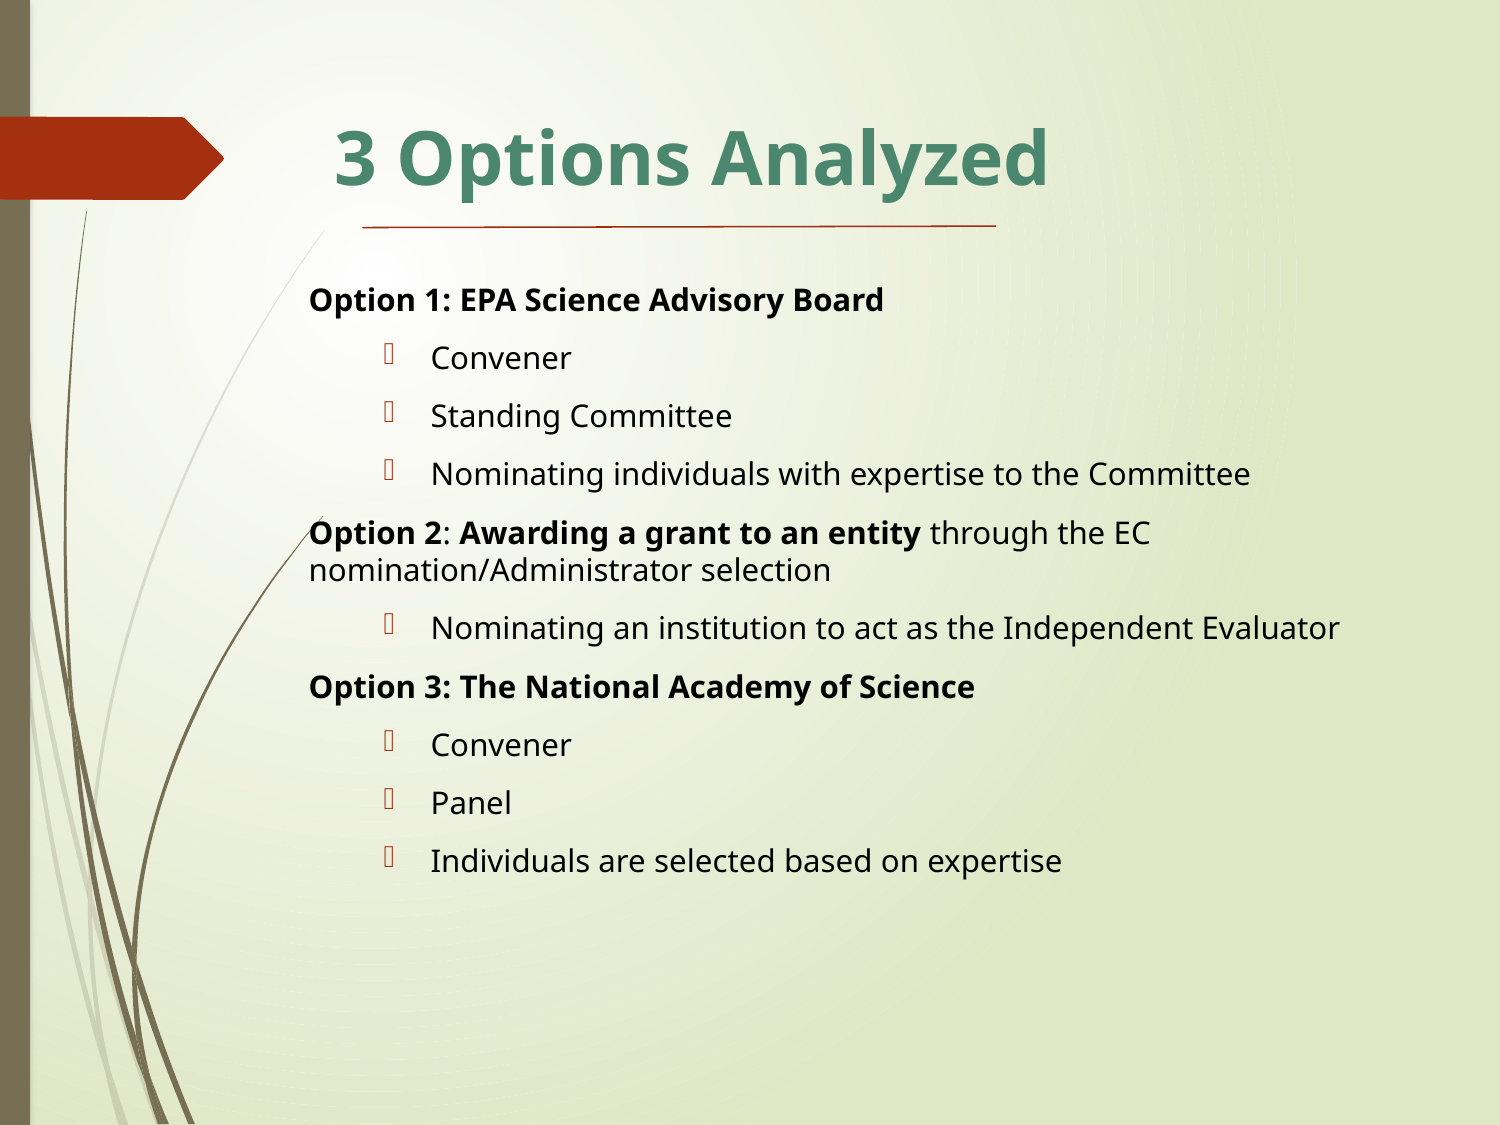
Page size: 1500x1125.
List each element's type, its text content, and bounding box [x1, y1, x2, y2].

list Option 1: EPA Science Advisory Board Convener Standing Committee Nominating individuals with expertise to the Committee Option 2: Awarding a grant to an entity through the EC nomination/Administrator selection Nominating an institution to act as the Independent Evaluator Option 3: The National Academy of Science Convener Panel Individuals are selected based on expertise [293, 272, 1416, 1069]
title 3 Options Analyzed [319, 102, 1400, 272]
